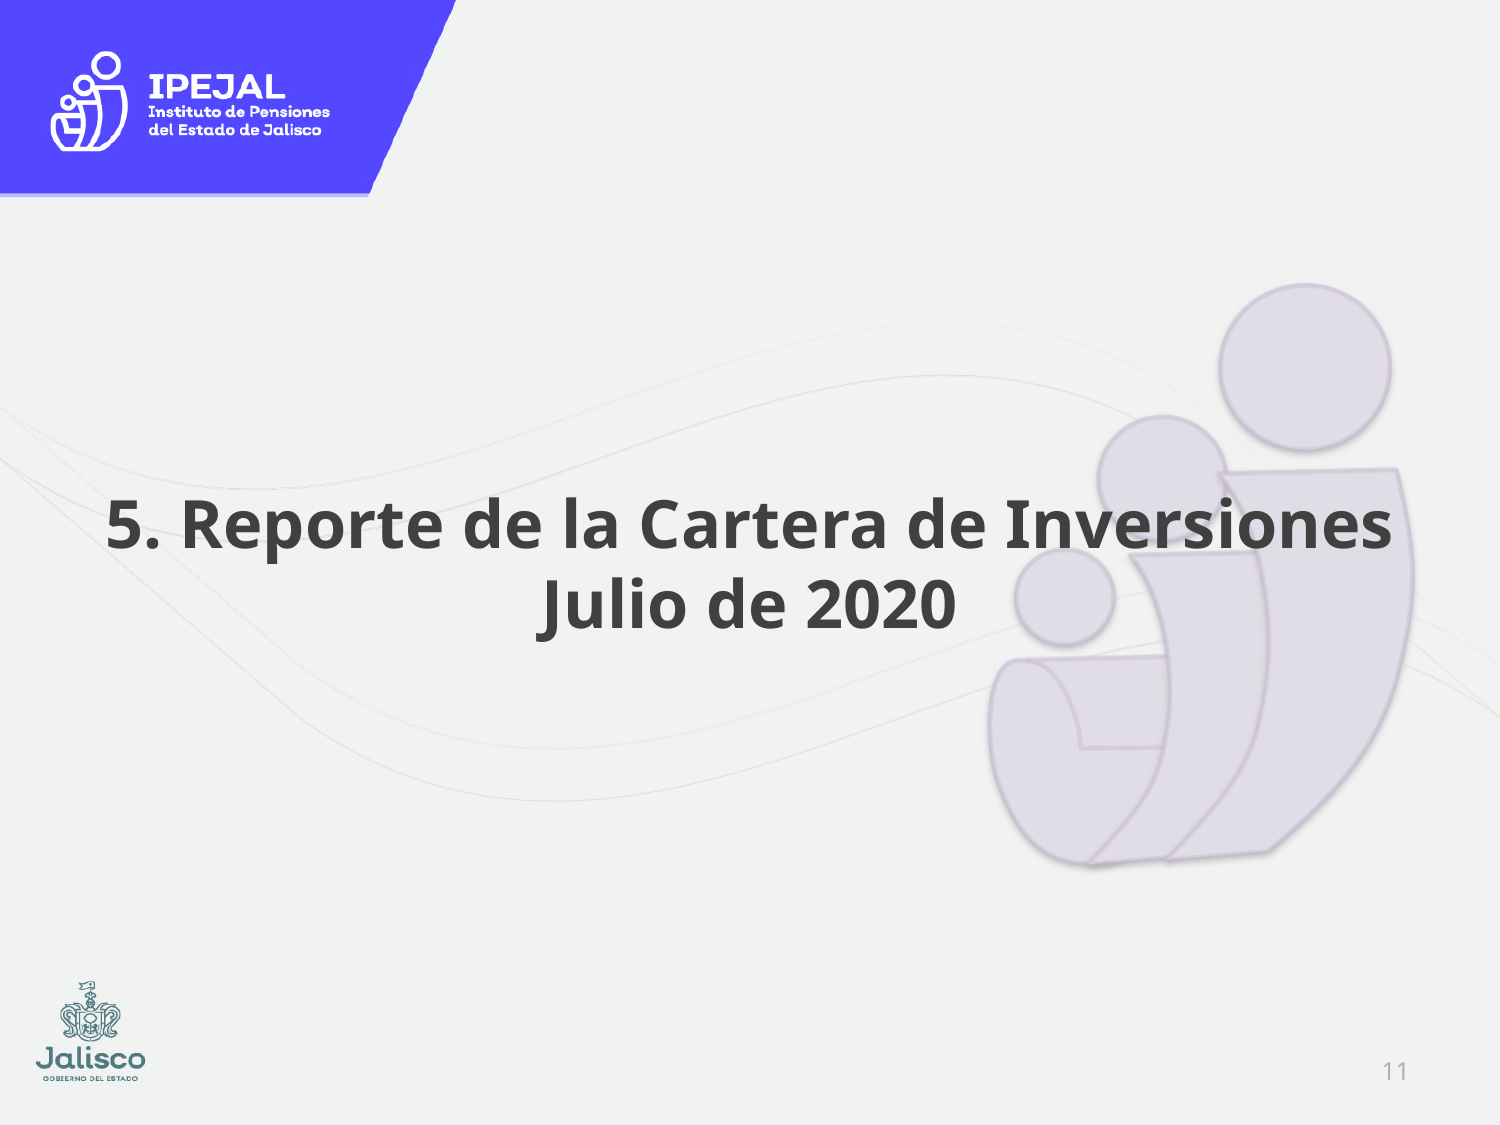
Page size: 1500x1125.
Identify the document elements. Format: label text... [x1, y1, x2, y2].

slide_number 10 [1074, 1042, 1425, 1103]
text_box 5. Reporte de la Cartera de Inversiones Julio de 2020 [84, 474, 1416, 649]
picture [0, 0, 1500, 193]
picture [0, 969, 1500, 1125]
